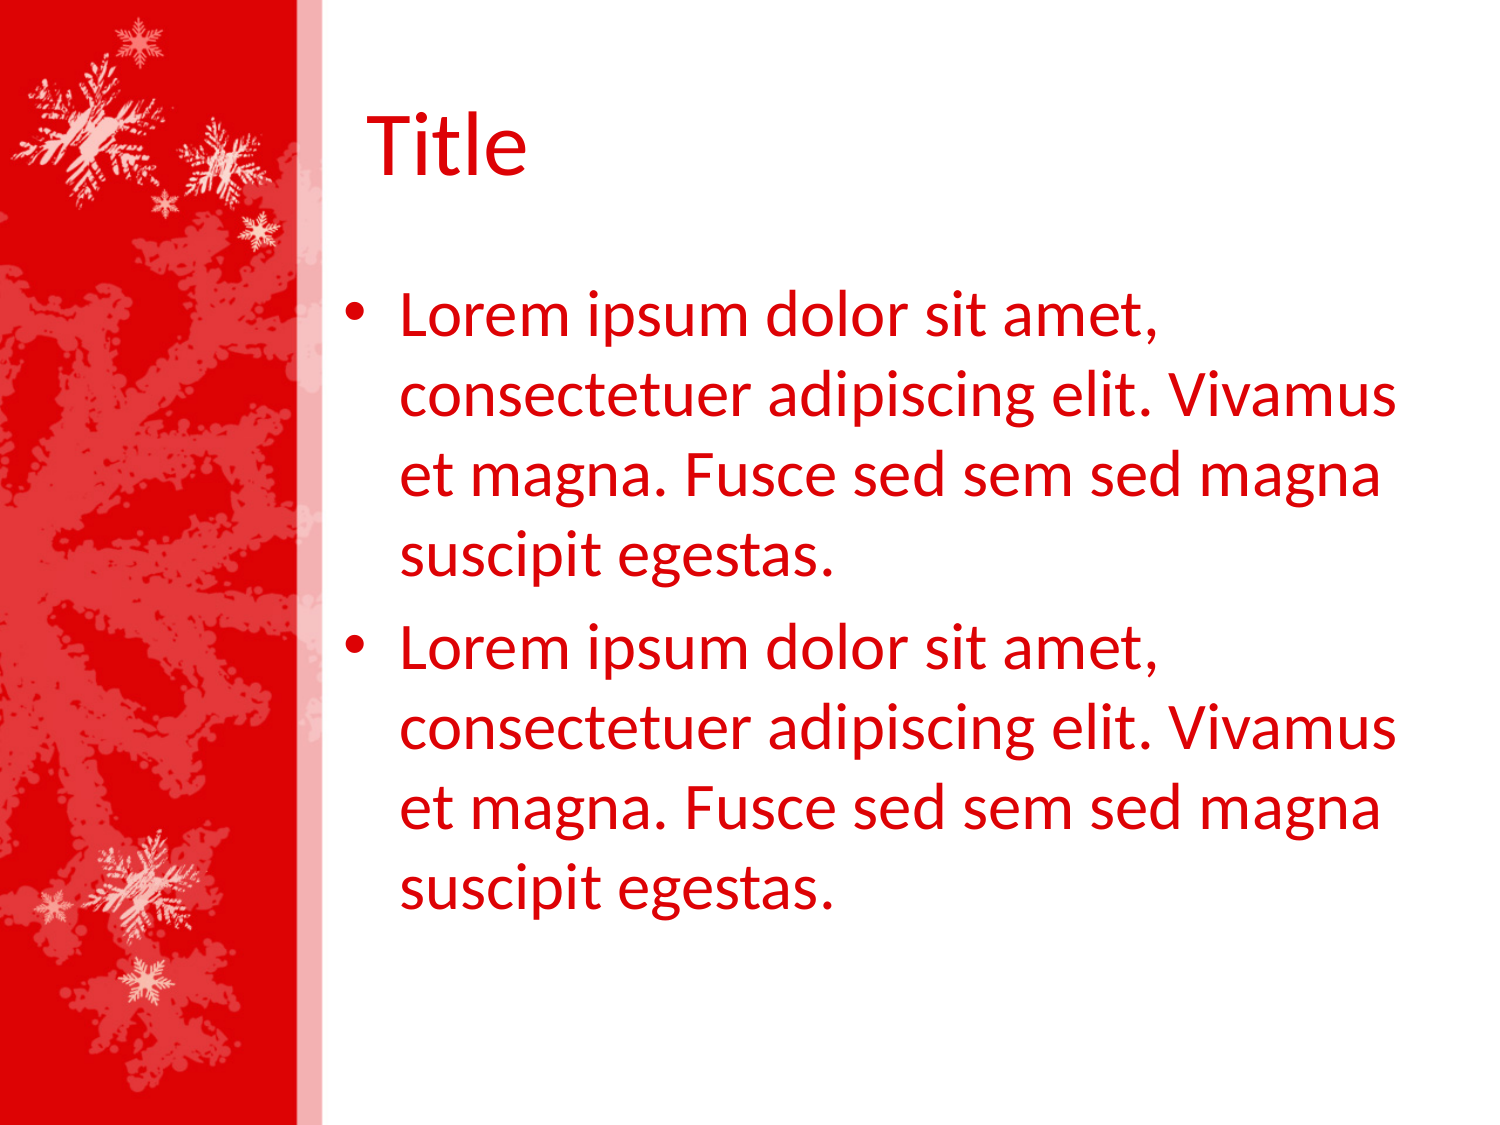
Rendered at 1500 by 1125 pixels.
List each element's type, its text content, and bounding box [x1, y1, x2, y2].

title Title [351, 44, 1426, 233]
list Lorem ipsum dolor sit amet, consectetuer adipiscing elit. Vivamus et magna. Fusce sed sem sed magna suscipit egestas. Lorem ipsum dolor sit amet, consectetuer adipiscing elit. Vivamus et magna. Fusce sed sem sed magna suscipit egestas. [327, 262, 1426, 1006]
picture [0, 0, 1500, 1125]
